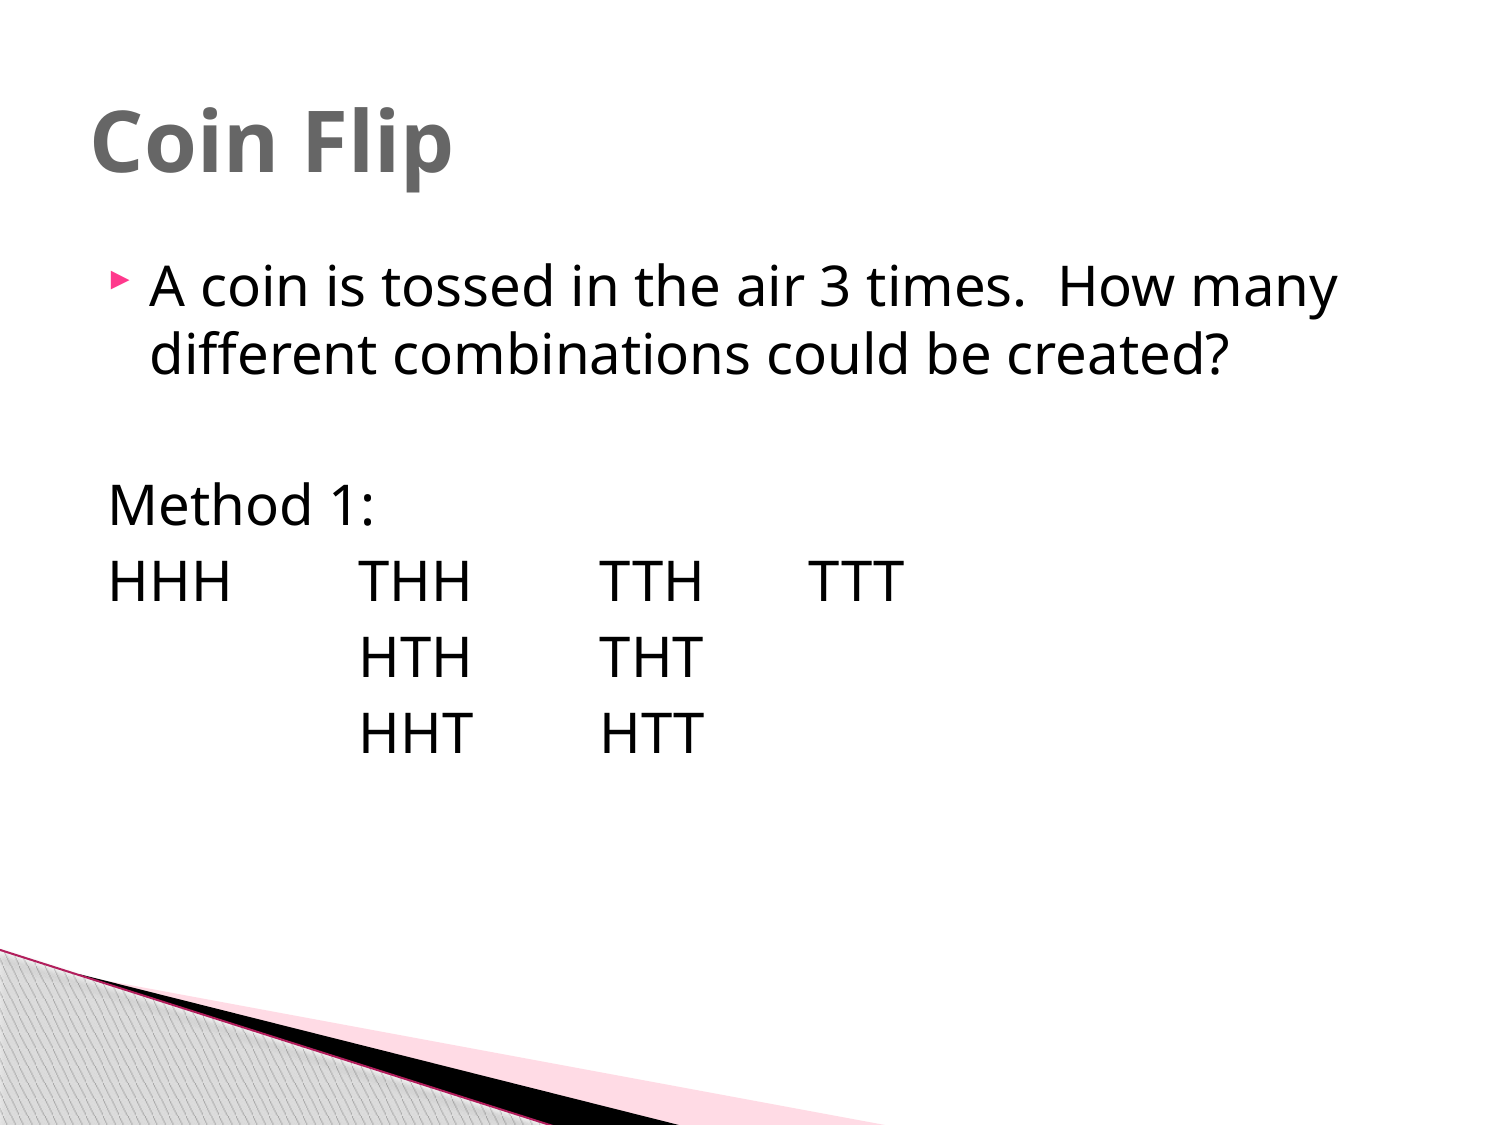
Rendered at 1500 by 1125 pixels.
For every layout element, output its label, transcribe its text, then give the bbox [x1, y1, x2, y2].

list A coin is tossed in the air 3 times. How many different combinations could be created? Method 1: HHH THH TTH TTT HTH THT HHT HTT [75, 243, 1425, 986]
title Coin Flip [75, 45, 1425, 233]
